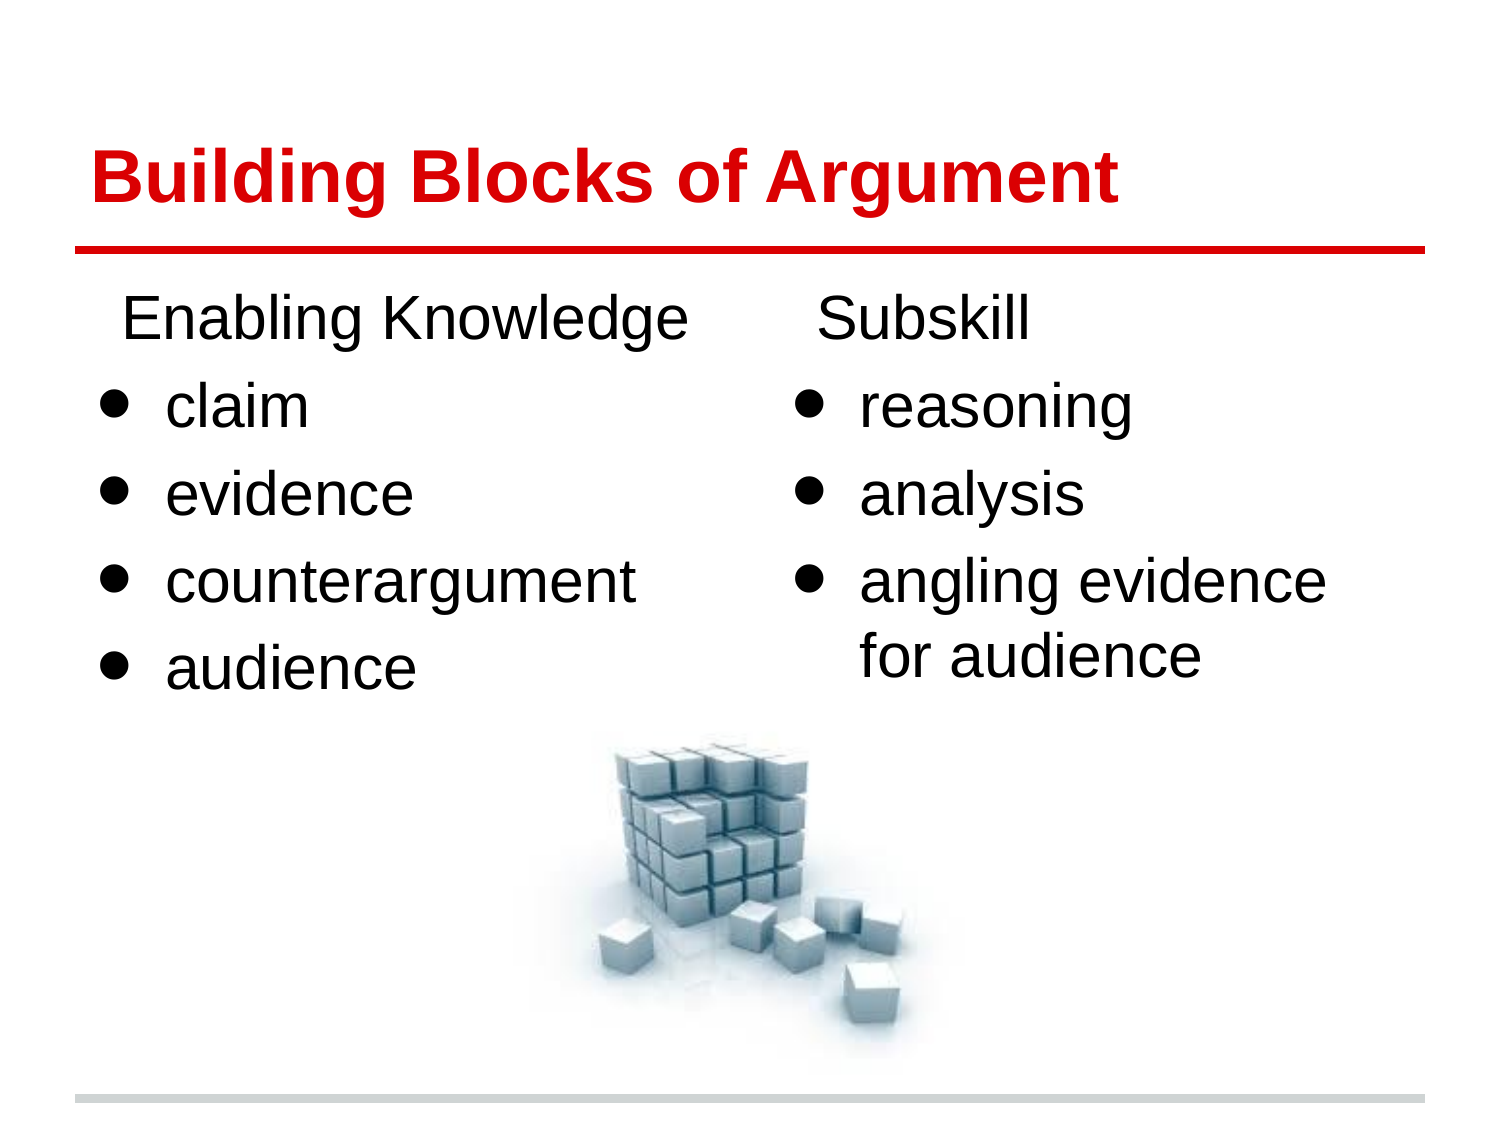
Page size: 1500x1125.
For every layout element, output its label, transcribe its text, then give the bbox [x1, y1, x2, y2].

title Building Blocks of Argument [75, 45, 1425, 233]
list Subskill reasoning analysis angling evidence for audience [769, 262, 1425, 1078]
picture [498, 700, 1001, 1078]
list Enabling Knowledge claim evidence counterargument audience [75, 262, 731, 1078]
